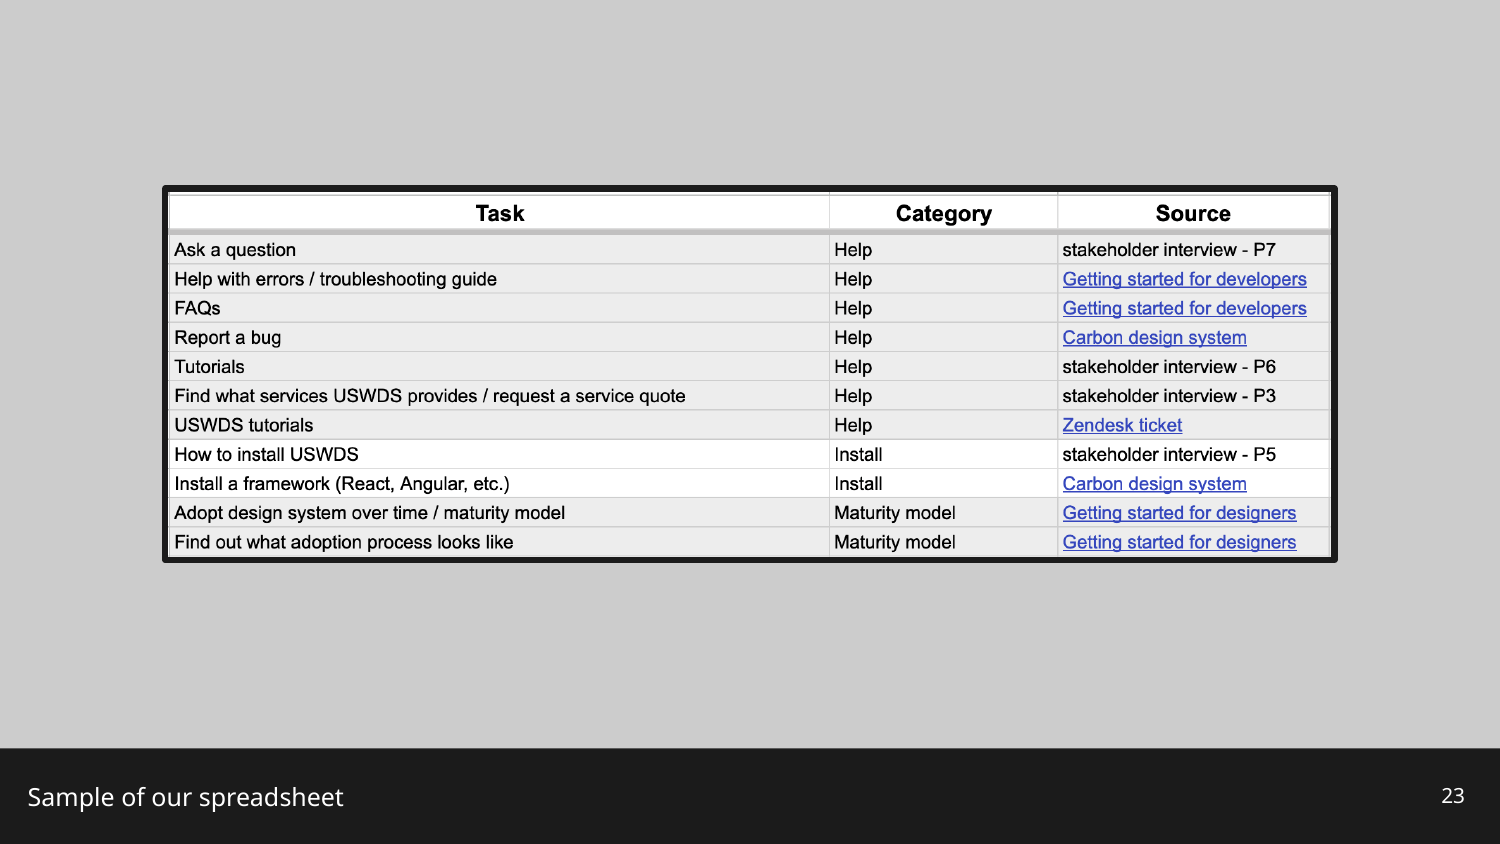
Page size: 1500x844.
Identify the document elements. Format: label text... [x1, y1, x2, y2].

slide_number 23 [1389, 764, 1480, 830]
text_box [0, 0, 1500, 749]
title Sample of our spreadsheet [12, 766, 1355, 844]
picture [168, 191, 1332, 558]
